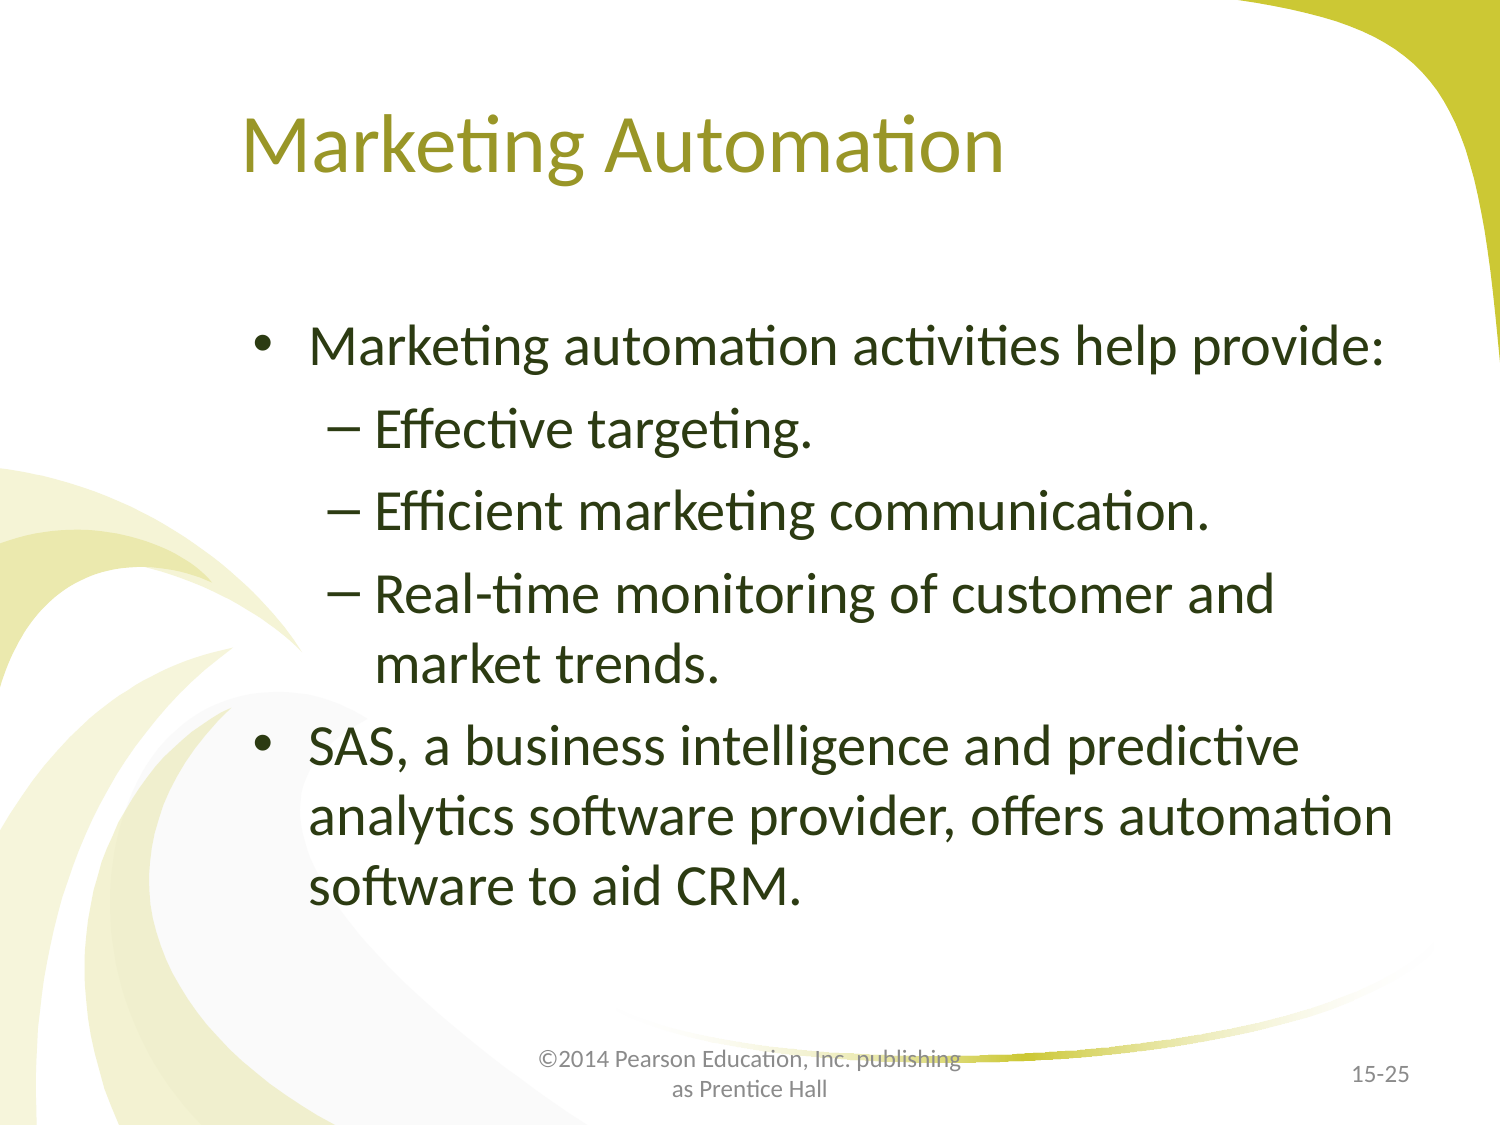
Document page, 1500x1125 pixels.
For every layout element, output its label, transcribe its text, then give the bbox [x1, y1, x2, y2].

list Marketing automation activities help provide: Effective targeting. Efficient marketing communication. Real-time monitoring of customer and market trends. SAS, a business intelligence and predictive analytics software provider, offers automation software to aid CRM. [237, 299, 1463, 1005]
title Marketing Automation [225, 45, 1425, 233]
footer ©2014 Pearson Education, Inc. publishing as Prentice Hall [512, 1042, 988, 1103]
slide_number 15-25 [1074, 1042, 1425, 1103]
